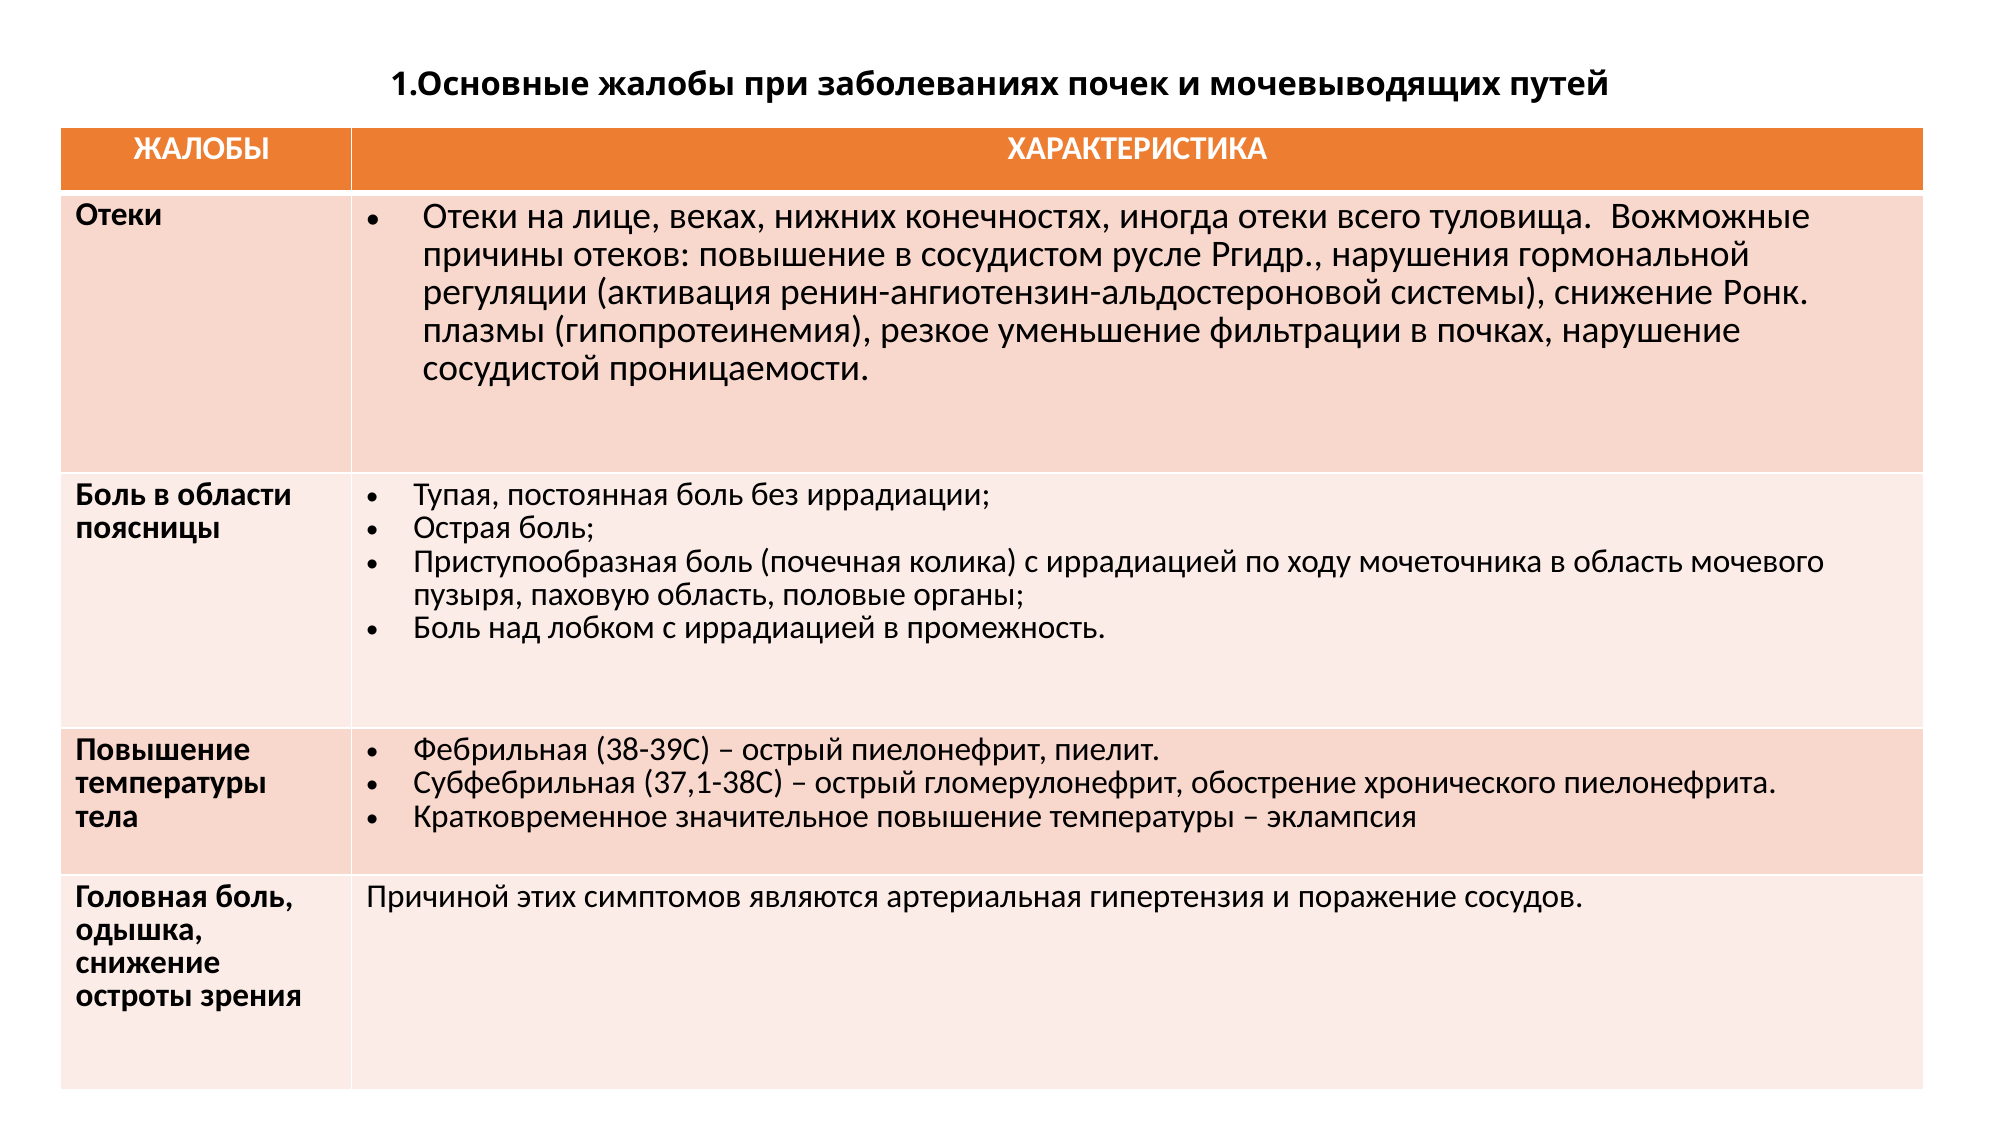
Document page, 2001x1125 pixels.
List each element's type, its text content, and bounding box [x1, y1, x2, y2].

table_cell Головная боль, одышка, снижение остроты зрения [61, 876, 351, 1089]
table_cell Причиной этих симптомов являются артериальная гипертензия и поражение сосудов. [352, 876, 1923, 1089]
table_cell Отеки [61, 196, 351, 472]
table_header ЖАЛОБЫ [61, 128, 351, 190]
table_cell Боль в области поясницы [61, 474, 351, 727]
table_cell Повышение температуры тела [61, 729, 351, 874]
table_cell Фебрильная (38-39С) – острый пиелонефрит, пиелит. Субфебрильная (37,1-38С) – острый гломерулонефрит, обострение хронического пиелонефрита. Кратковременное значительное повышение температуры – эклампсия [352, 729, 1923, 874]
table_header ХАРАКТЕРИСТИКА [352, 128, 1923, 190]
table_cell Тупая, постоянная боль без иррадиации; Острая боль; Приступообразная боль (почечная колика) с иррадиацией по ходу мочеточника в область мочевого пузыря, паховую область, половые органы; Боль над лобком с иррадиацией в промежность. [352, 474, 1923, 727]
title 1.Основные жалобы при заболеваниях почек и мочевыводящих путей [137, 59, 1863, 126]
table_cell Отеки на лице, веках, нижних конечностях, иногда отеки всего туловища. Вожможные причины отеков: повышение в сосудистом русле Pгидр., нарушения гормональной регуляции (активация ренин-ангиотензин-альдостероновой системы), снижение Pонк. плазмы (гипопротеинемия), резкое уменьшение фильтрации в почках, нарушение сосудистой проницаемости. [352, 196, 1923, 472]
